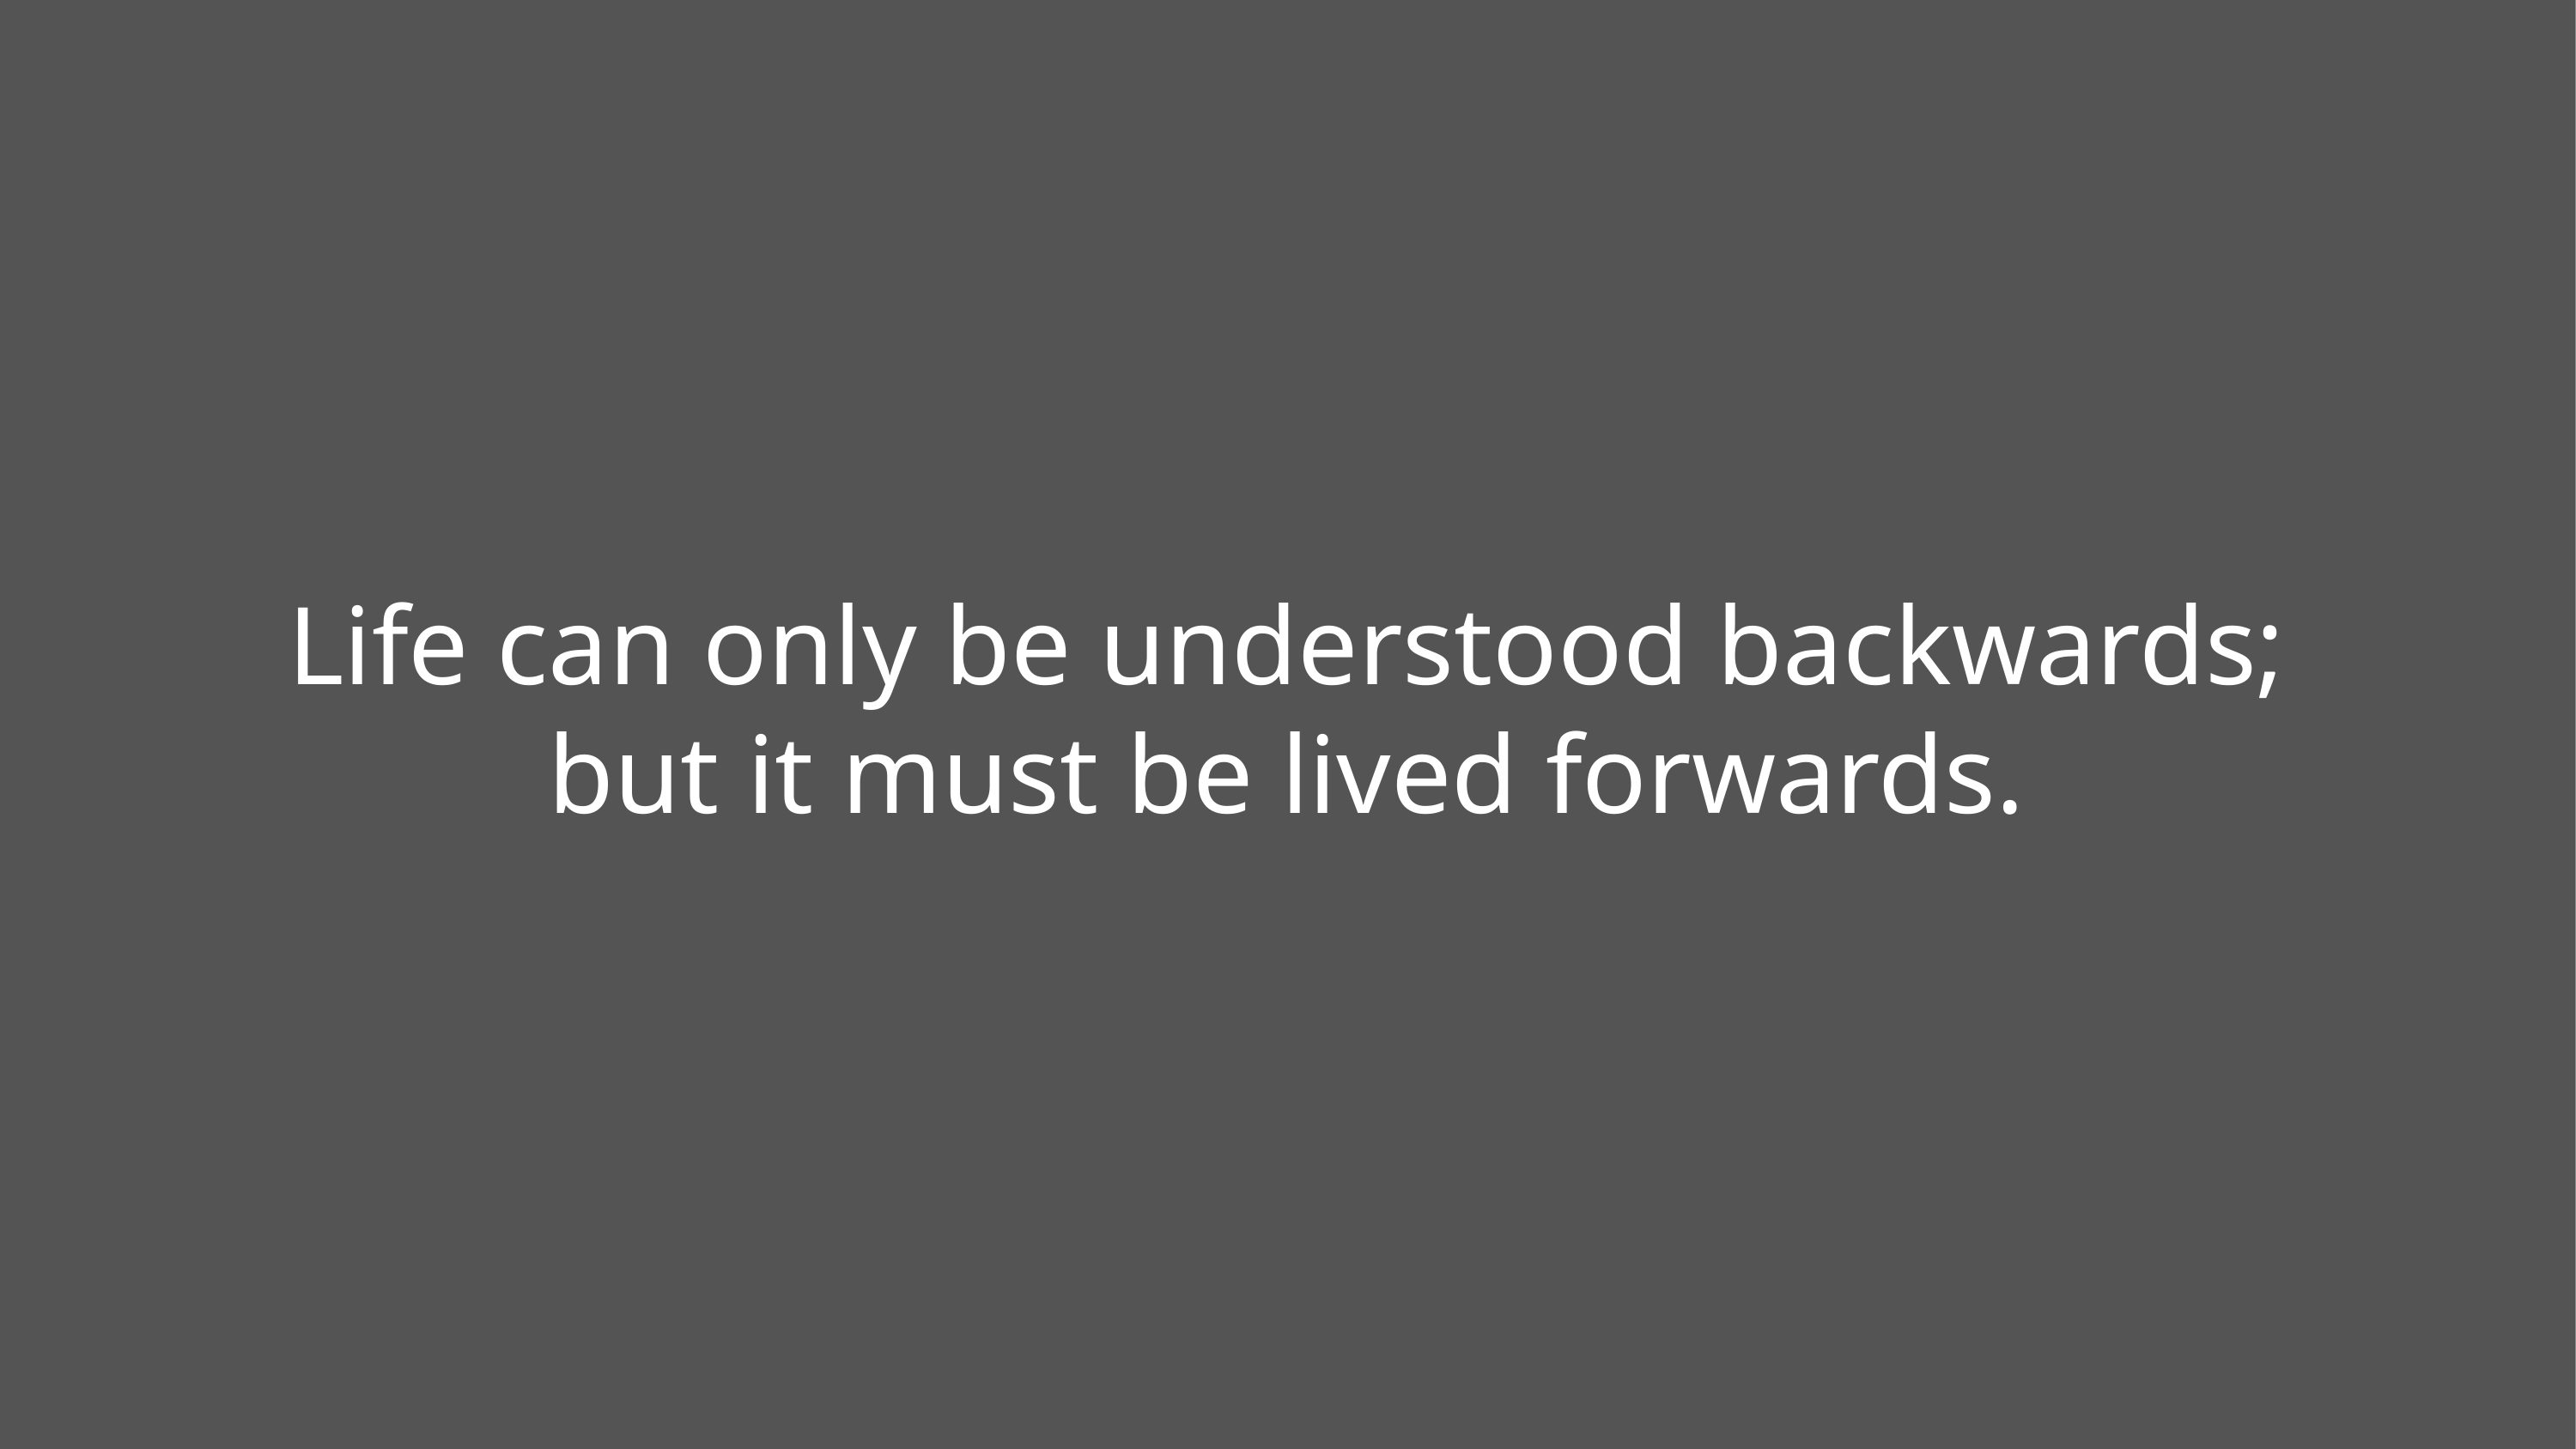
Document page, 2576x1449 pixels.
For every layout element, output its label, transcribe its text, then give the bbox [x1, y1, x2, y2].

title Life can only be understood backwards; but it must be lived forwards. [102, 398, 2473, 1014]
